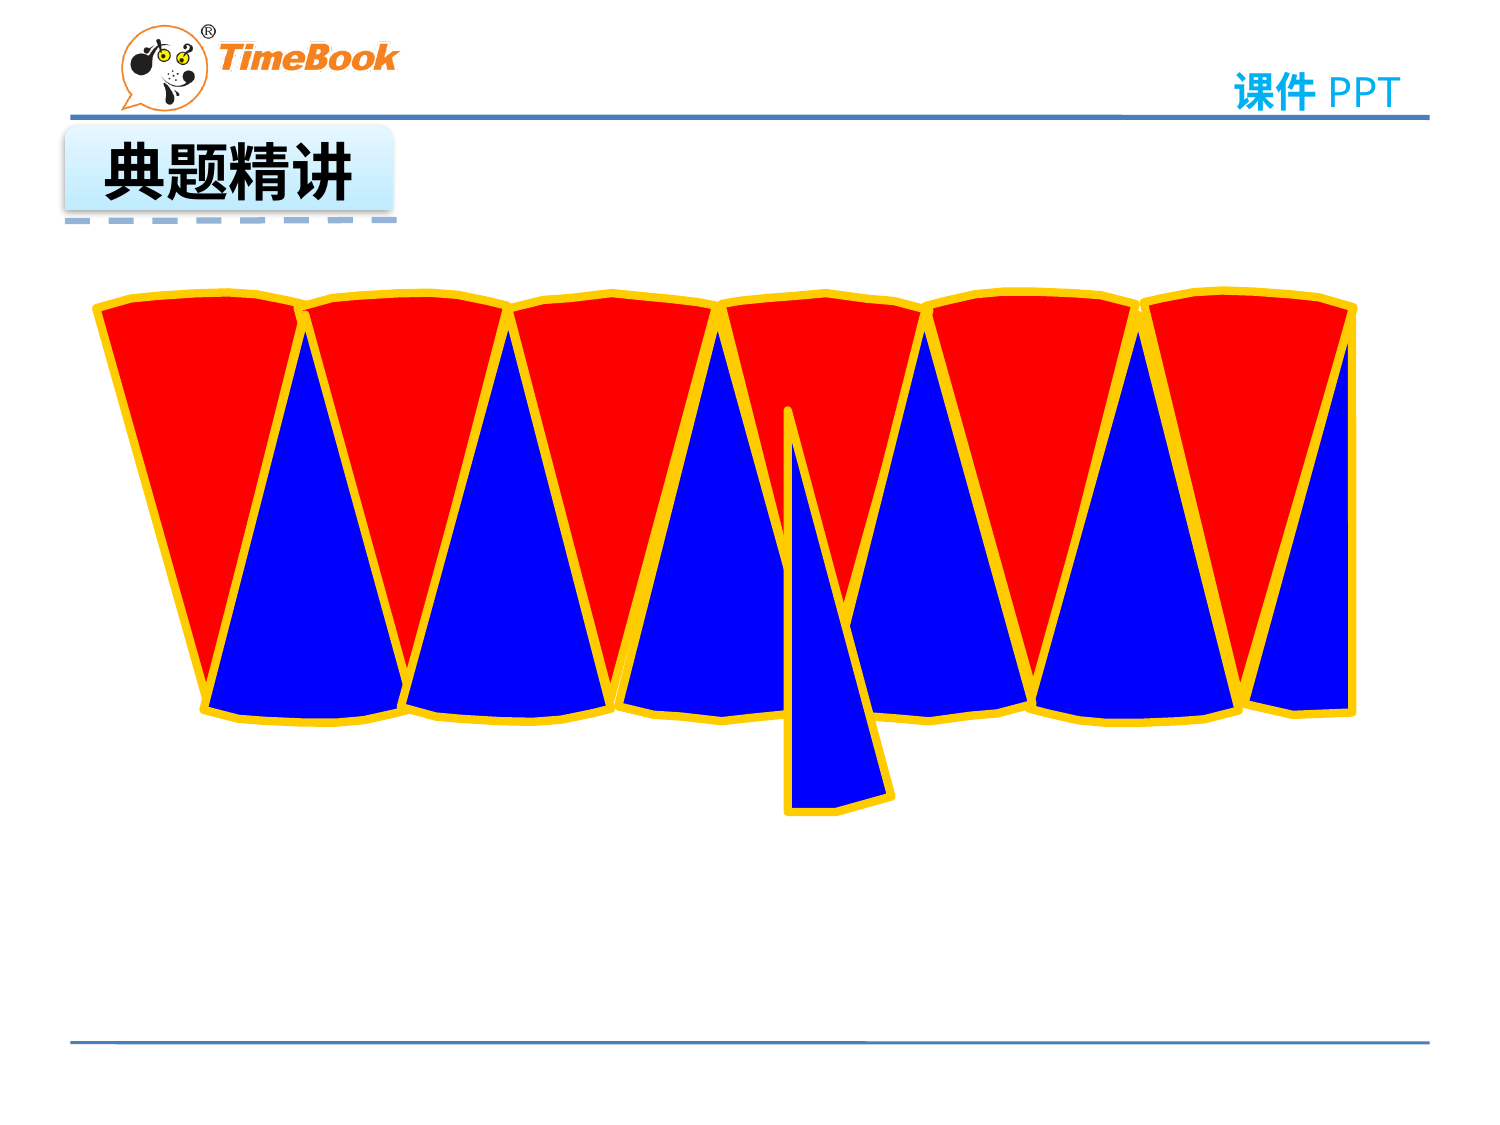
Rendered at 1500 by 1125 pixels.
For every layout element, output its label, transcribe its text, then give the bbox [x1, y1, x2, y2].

picture [118, 22, 408, 113]
text_box [400, 690, 611, 722]
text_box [147, 270, 1302, 682]
text_box [203, 690, 408, 723]
text_box [1244, 311, 1353, 715]
text_box 典题精讲 [64, 124, 394, 212]
text_box [787, 690, 892, 812]
text_box [1028, 690, 1239, 723]
text_box [618, 690, 787, 722]
text_box [864, 690, 1033, 722]
